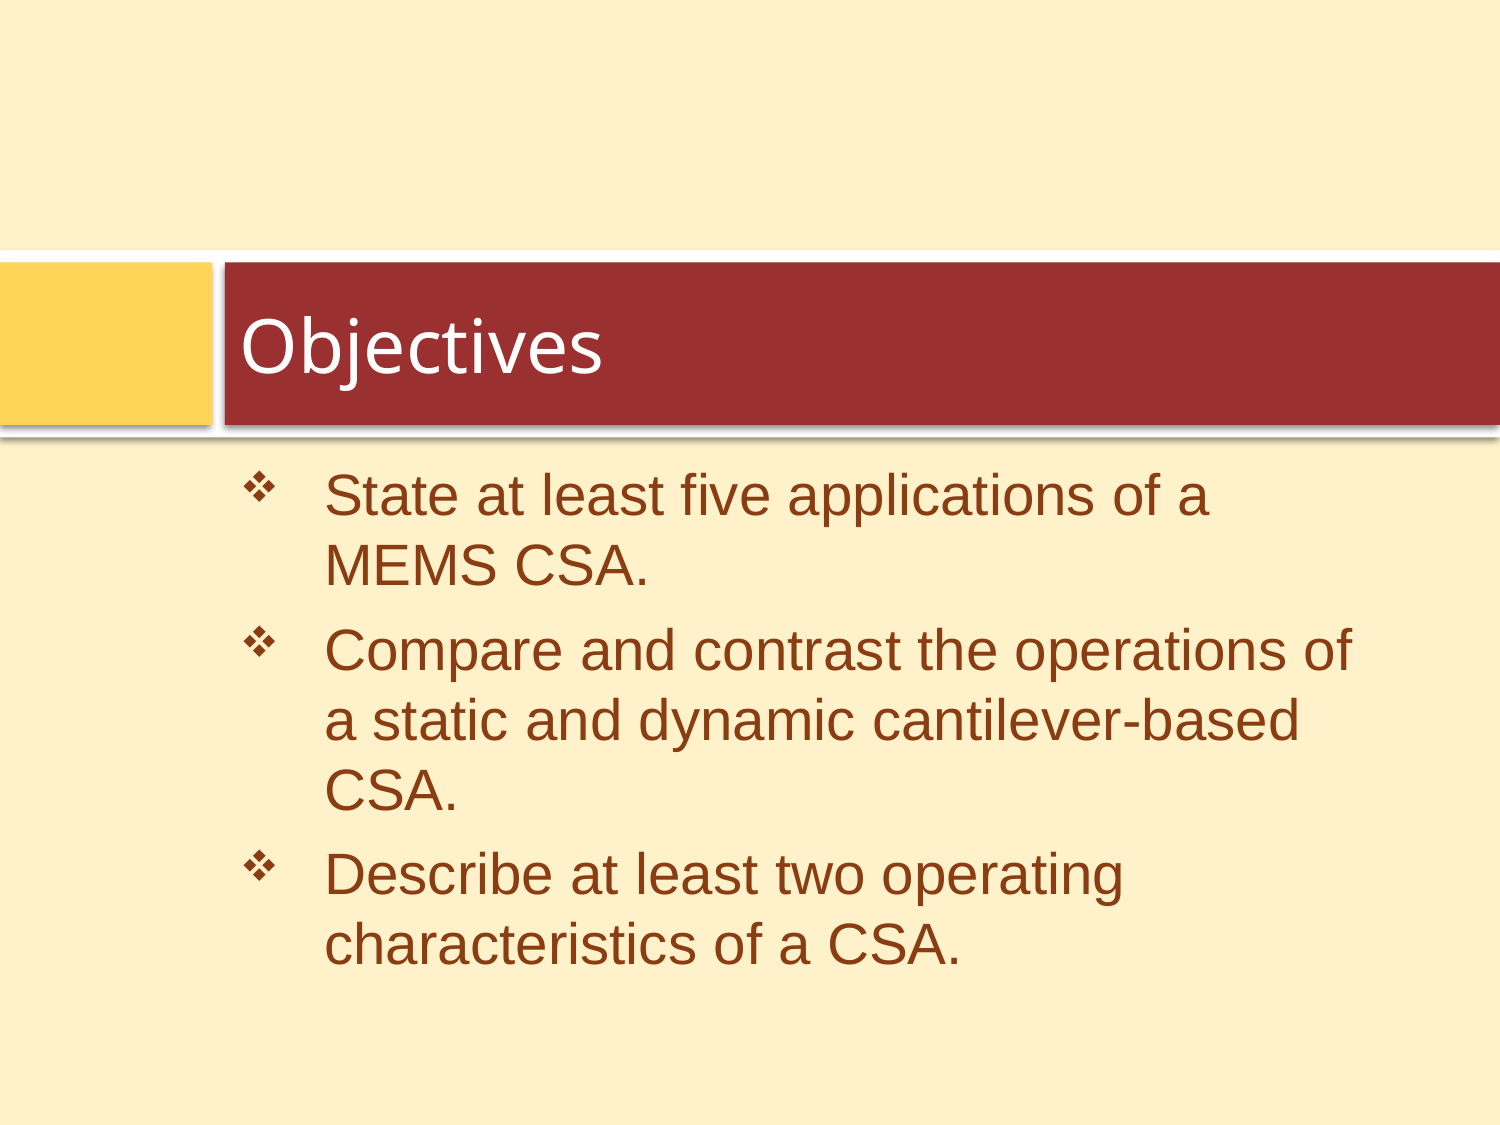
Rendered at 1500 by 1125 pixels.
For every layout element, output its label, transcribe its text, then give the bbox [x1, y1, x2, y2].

title Objectives [225, 262, 1475, 425]
list State at least five applications of a MEMS CSA. Compare and contrast the operations of a static and dynamic cantilever-based CSA. Describe at least two operating characteristics of a CSA. [225, 450, 1394, 1004]
